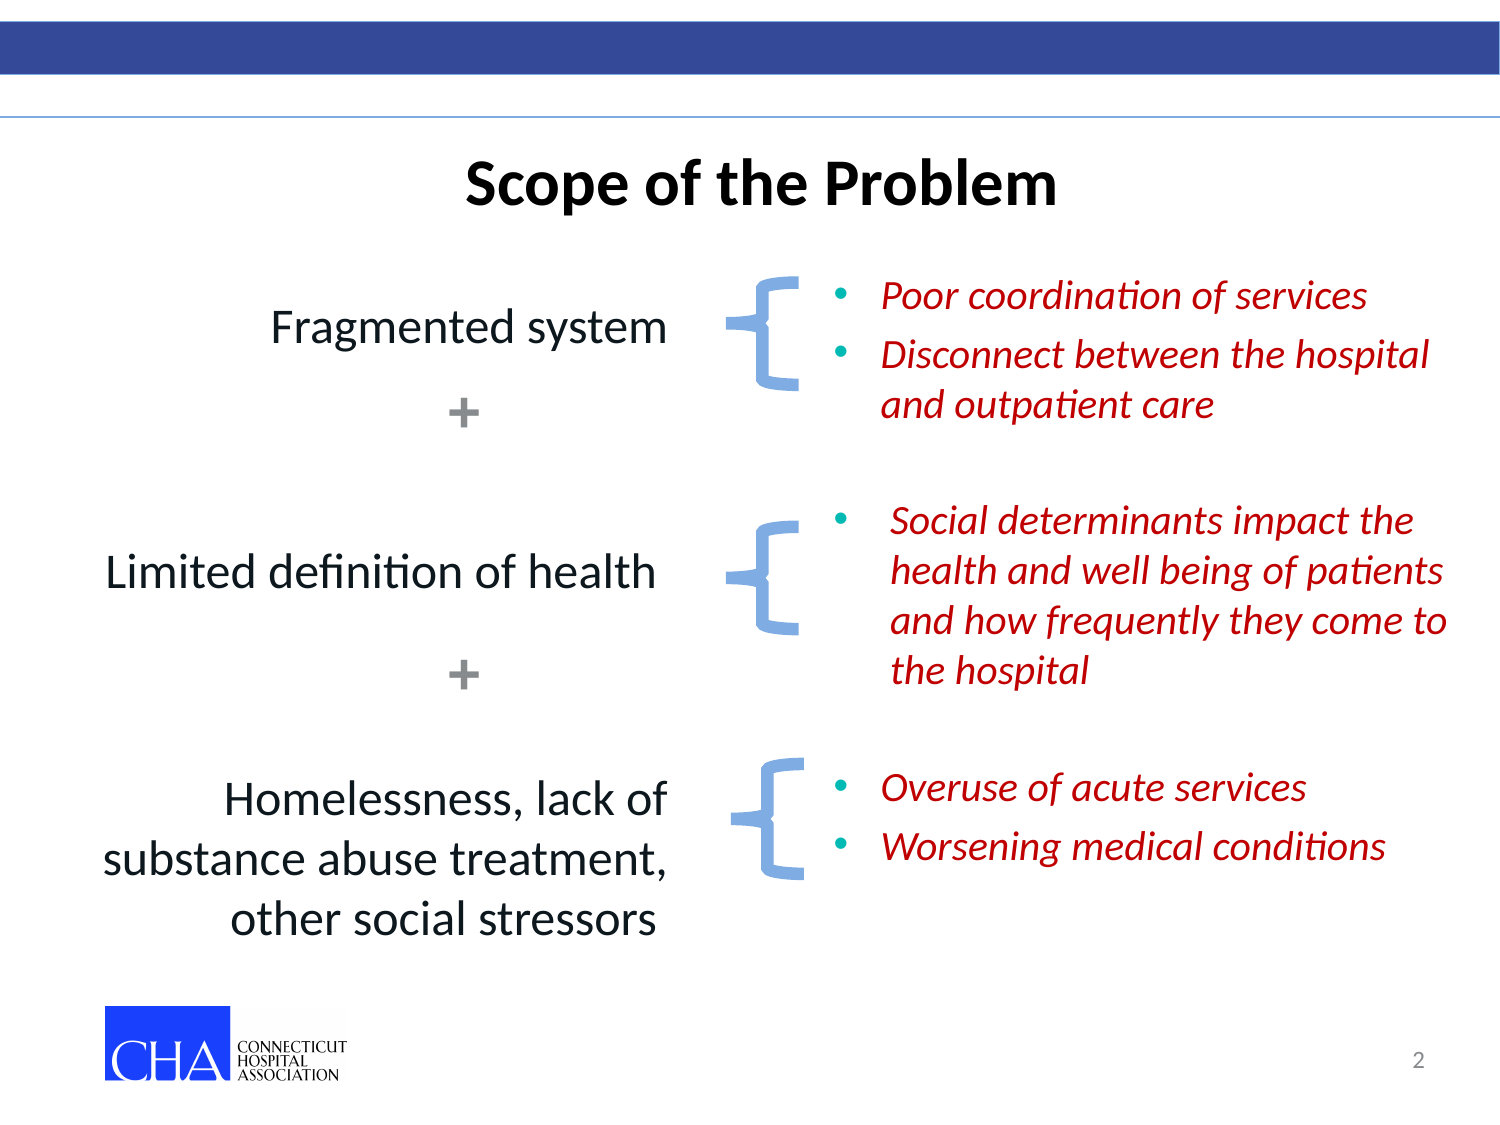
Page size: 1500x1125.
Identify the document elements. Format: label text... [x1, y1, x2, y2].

text_box + [432, 629, 492, 714]
text_box [725, 526, 799, 630]
text_box + [432, 367, 492, 452]
text_box [730, 763, 804, 875]
text_box Fragmented system Limited definition of health Homelessness, lack of substance abuse treatment, other social stressors [45, 249, 684, 1080]
text_box [725, 281, 799, 386]
text_box Poor coordination of services Disconnect between the hospital and outpatient care Social determinants impact the health and well being of patients and how frequently they come to the hospital Overuse of acute services Worsening medical conditions [819, 260, 1479, 1032]
title Scope of the Problem [72, 140, 1453, 244]
